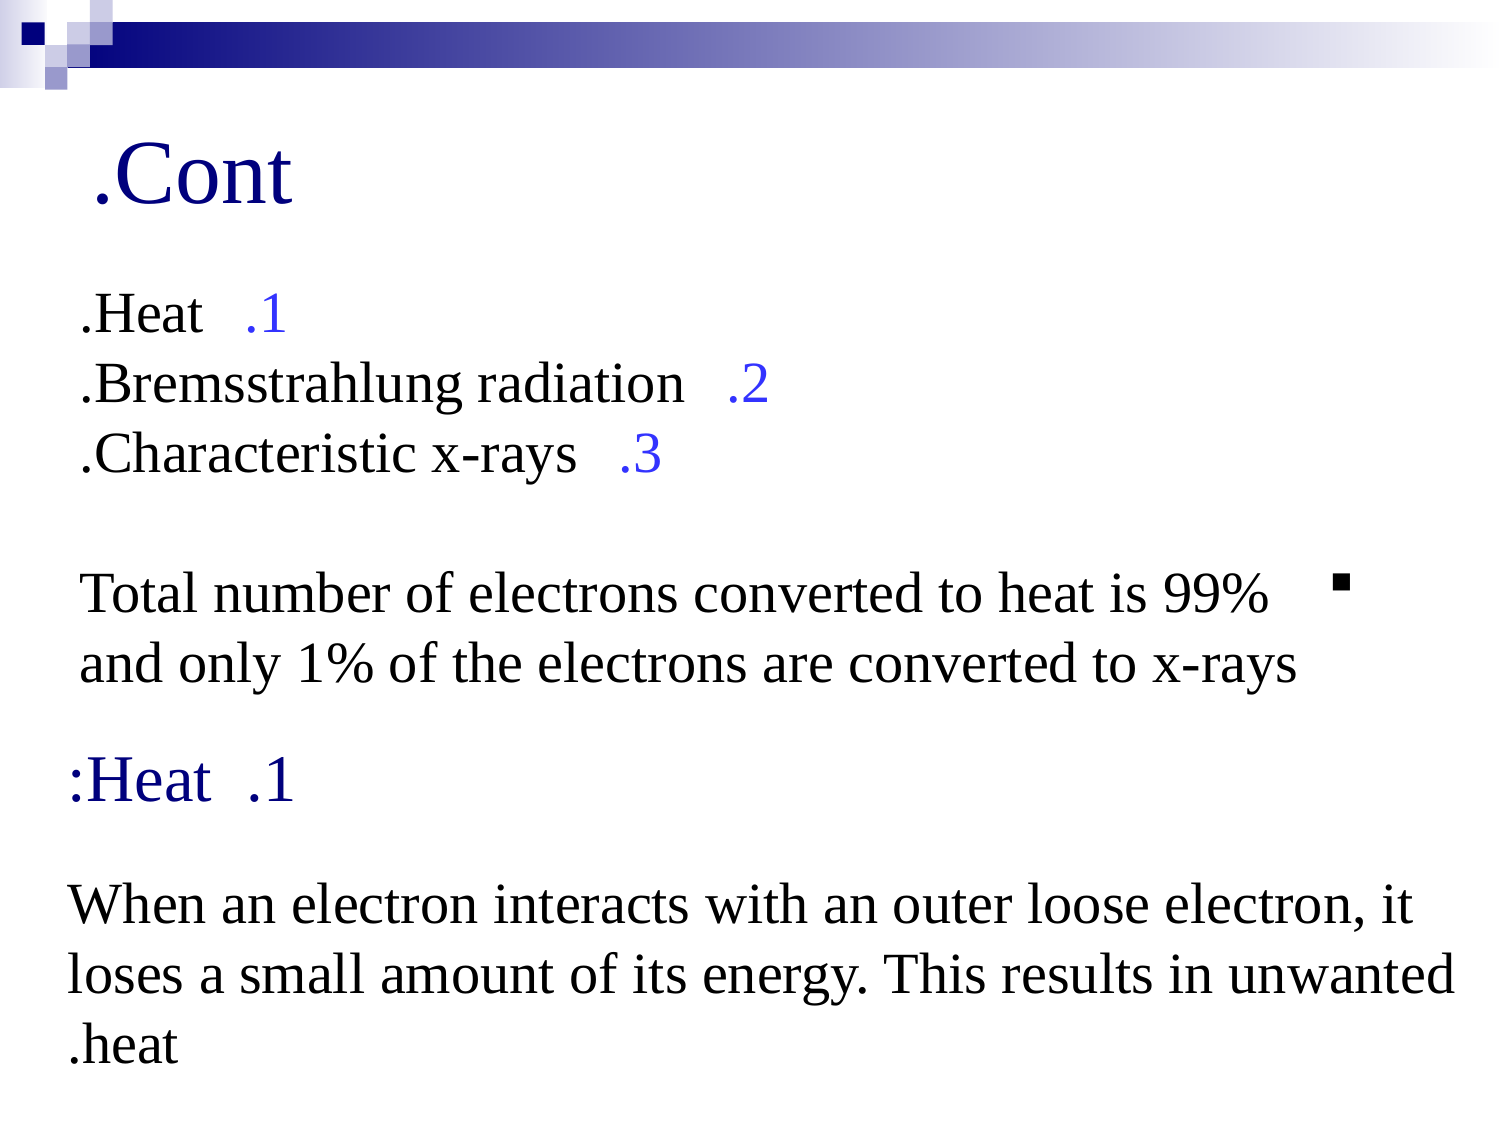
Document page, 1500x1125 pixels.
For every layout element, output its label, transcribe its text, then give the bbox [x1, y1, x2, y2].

title Cont. [52, 54, 1404, 280]
text_box Heat. Bremsstrahlung radiation. Characteristic x-rays. Total number of electrons converted to heat is 99% and only 1% of the electrons are converted to x-rays [64, 267, 1412, 702]
text_box Heat: When an electron interacts with an outer loose electron, it loses a small amount of its energy. This results in unwanted heat. [53, 727, 1500, 1083]
